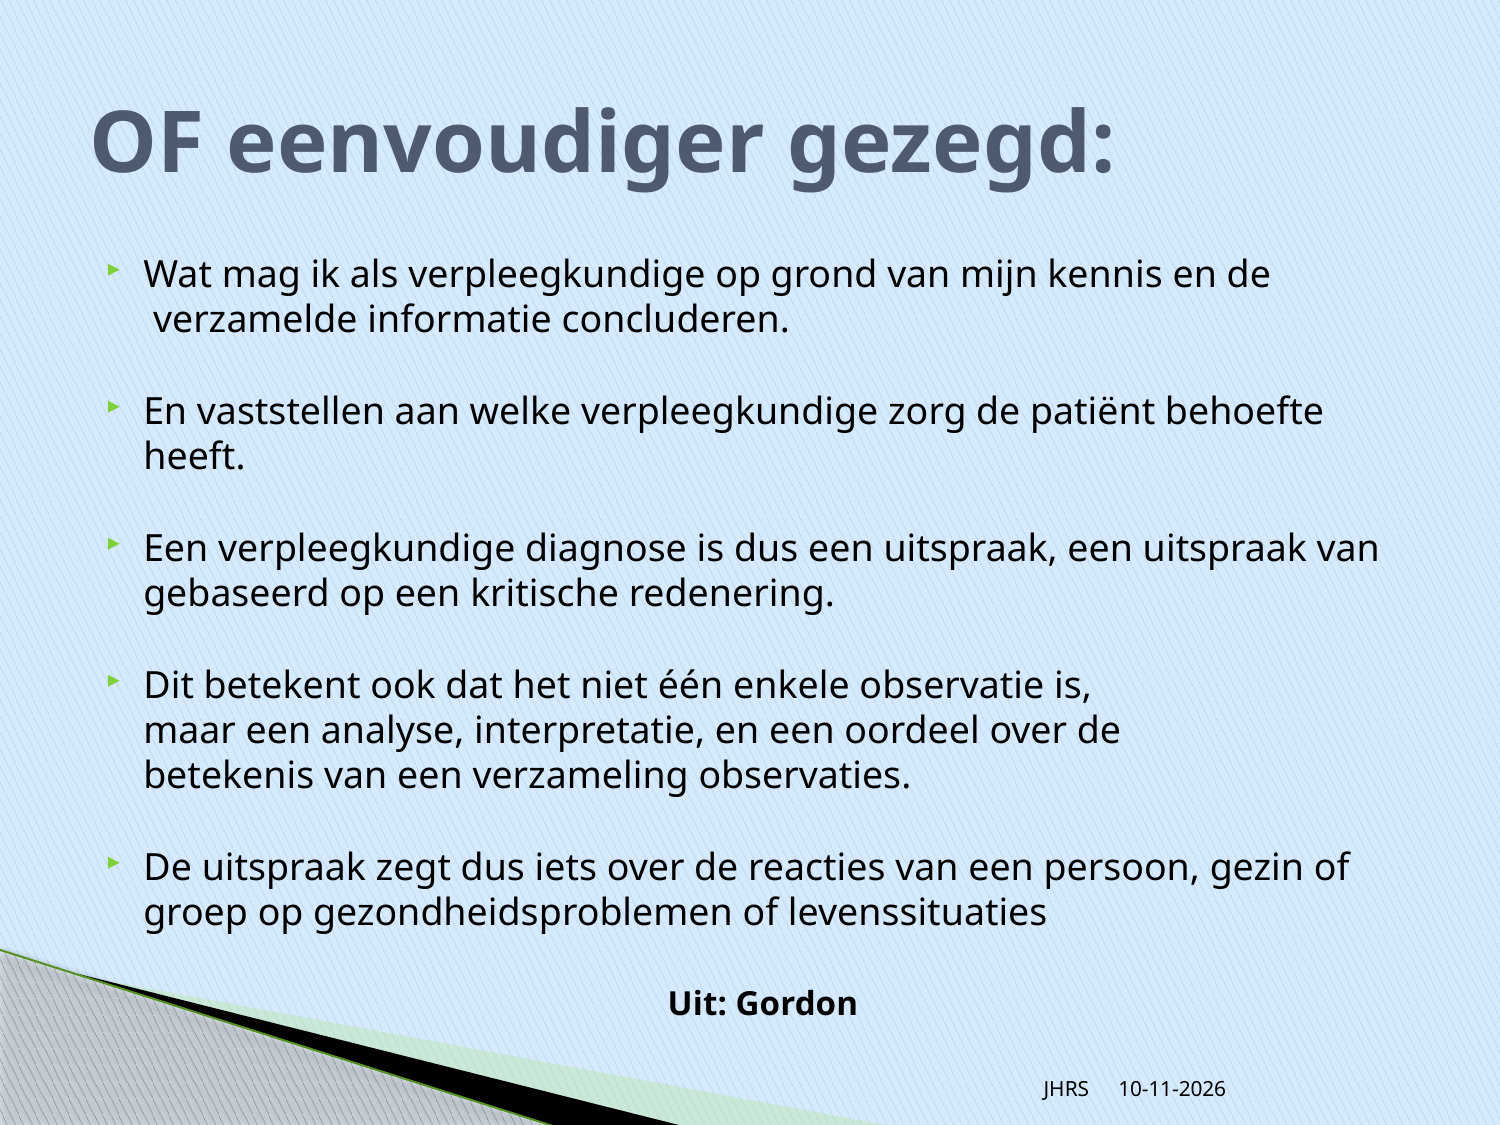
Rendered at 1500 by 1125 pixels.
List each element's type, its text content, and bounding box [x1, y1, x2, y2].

title OF eenvoudiger gezegd: [75, 45, 1425, 233]
footer JHRS [718, 1051, 1105, 1112]
list Wat mag ik als verpleegkundige op grond van mijn kennis en de verzamelde informatie concluderen. En vaststellen aan welke verpleegkundige zorg de patiënt behoefte heeft. Een verpleegkundige diagnose is dus een uitspraak, een uitspraak van gebaseerd op een kritische redenering. Dit betekent ook dat het niet één enkele observatie is, maar een analyse, interpretatie, en een oordeel over de betekenis van een verzameling observaties. De uitspraak zegt dus iets over de reacties van een persoon, gezin of groep op gezondheids­problemen of levenssituaties Uit: Gordon [75, 243, 1436, 1071]
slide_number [1105, 1051, 1419, 1112]
